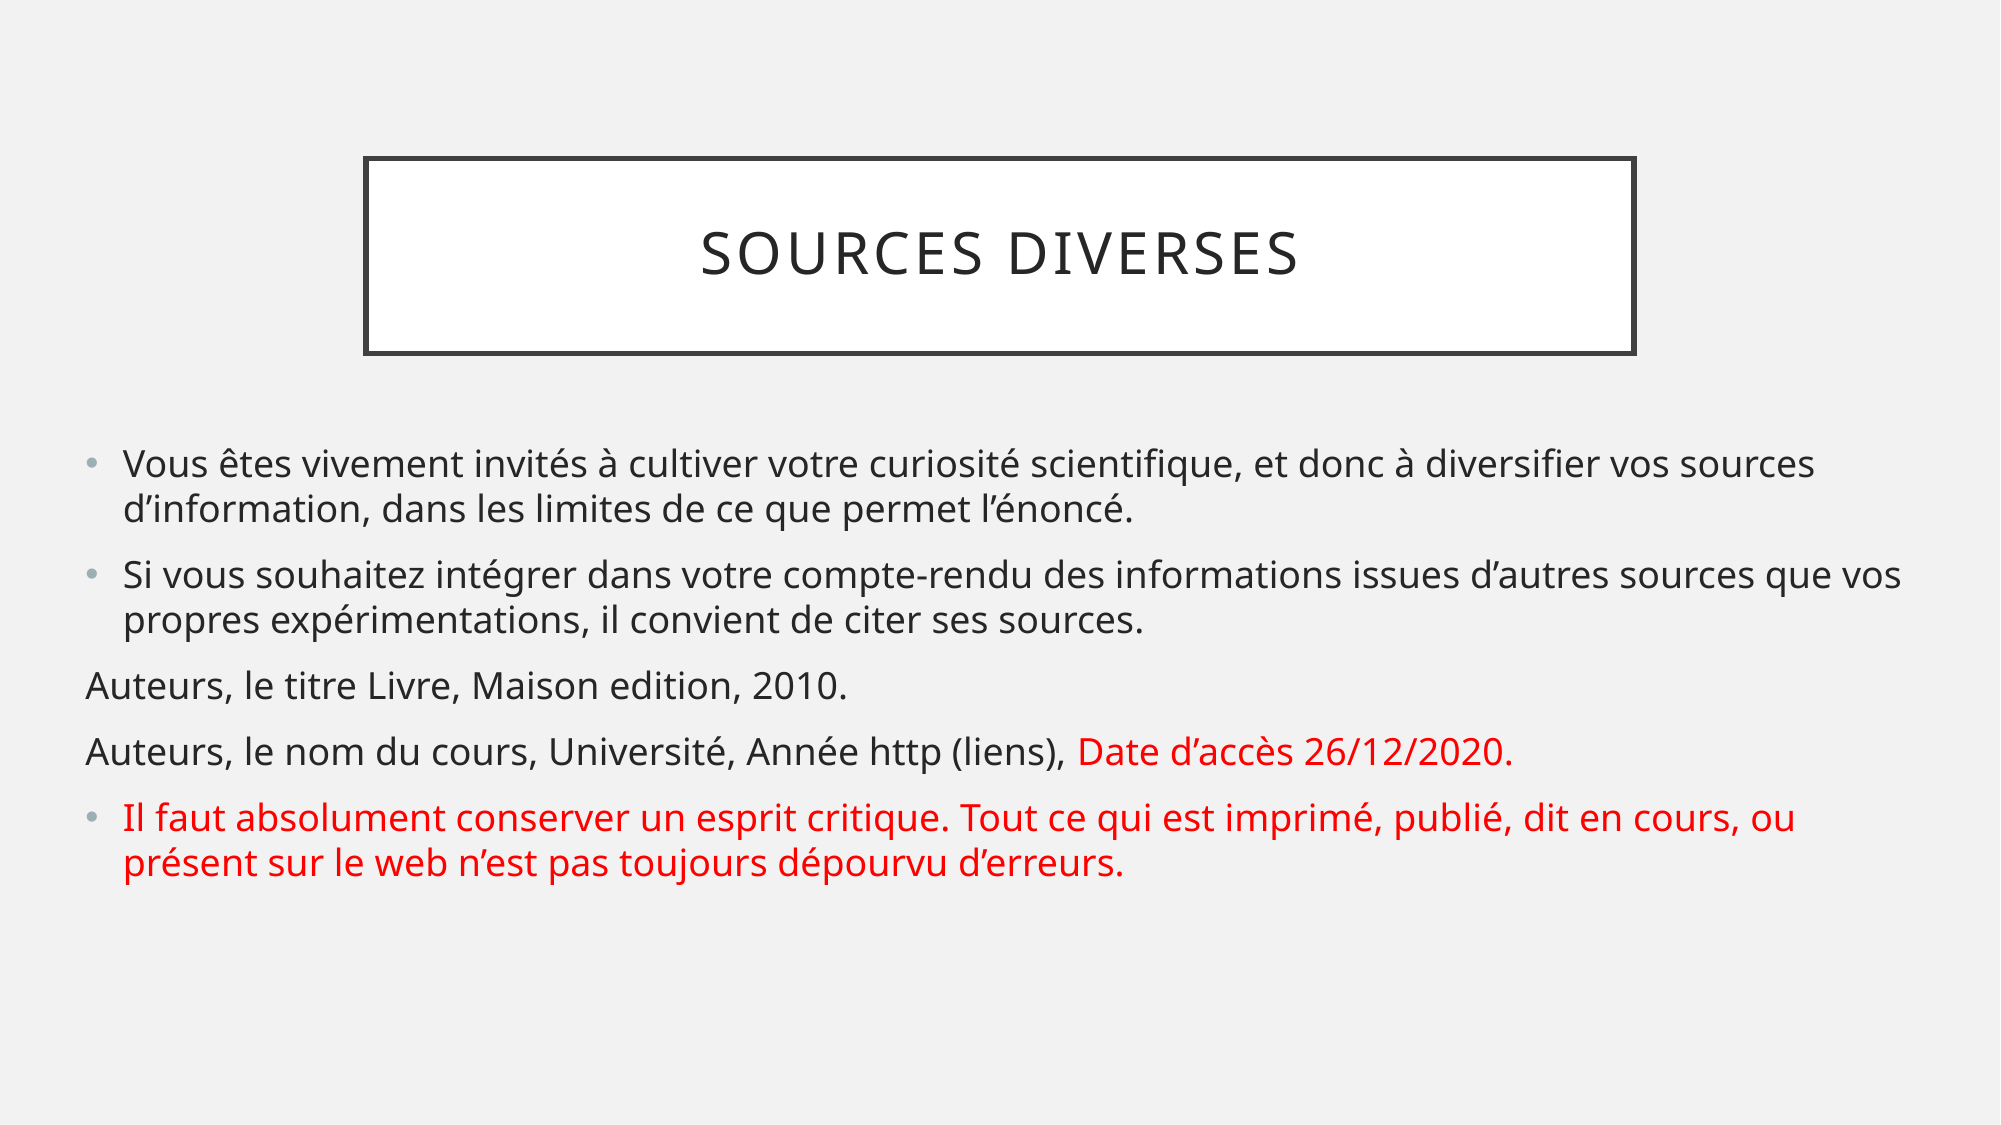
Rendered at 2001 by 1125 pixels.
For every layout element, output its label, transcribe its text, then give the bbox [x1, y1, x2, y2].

title Sources diverses [363, 156, 1637, 356]
list Vous êtes vivement invités à cultiver votre curiosité scientifique, et donc à diversifier vos sources d’information, dans les limites de ce que permet l’énoncé. Si vous souhaitez intégrer dans votre compte-rendu des informations issues d’autres sources que vos propres expérimentations, il convient de citer ses sources. Auteurs, le titre Livre, Maison edition, 2010. Auteurs, le nom du cours, Université, Année http (liens), Date d’accès 26/12/2020. Il faut absolument conserver un esprit critique. Tout ce qui est imprimé, publié, dit en cours, ou présent sur le web n’est pas toujours dépourvu d’erreurs. [70, 432, 1946, 942]
